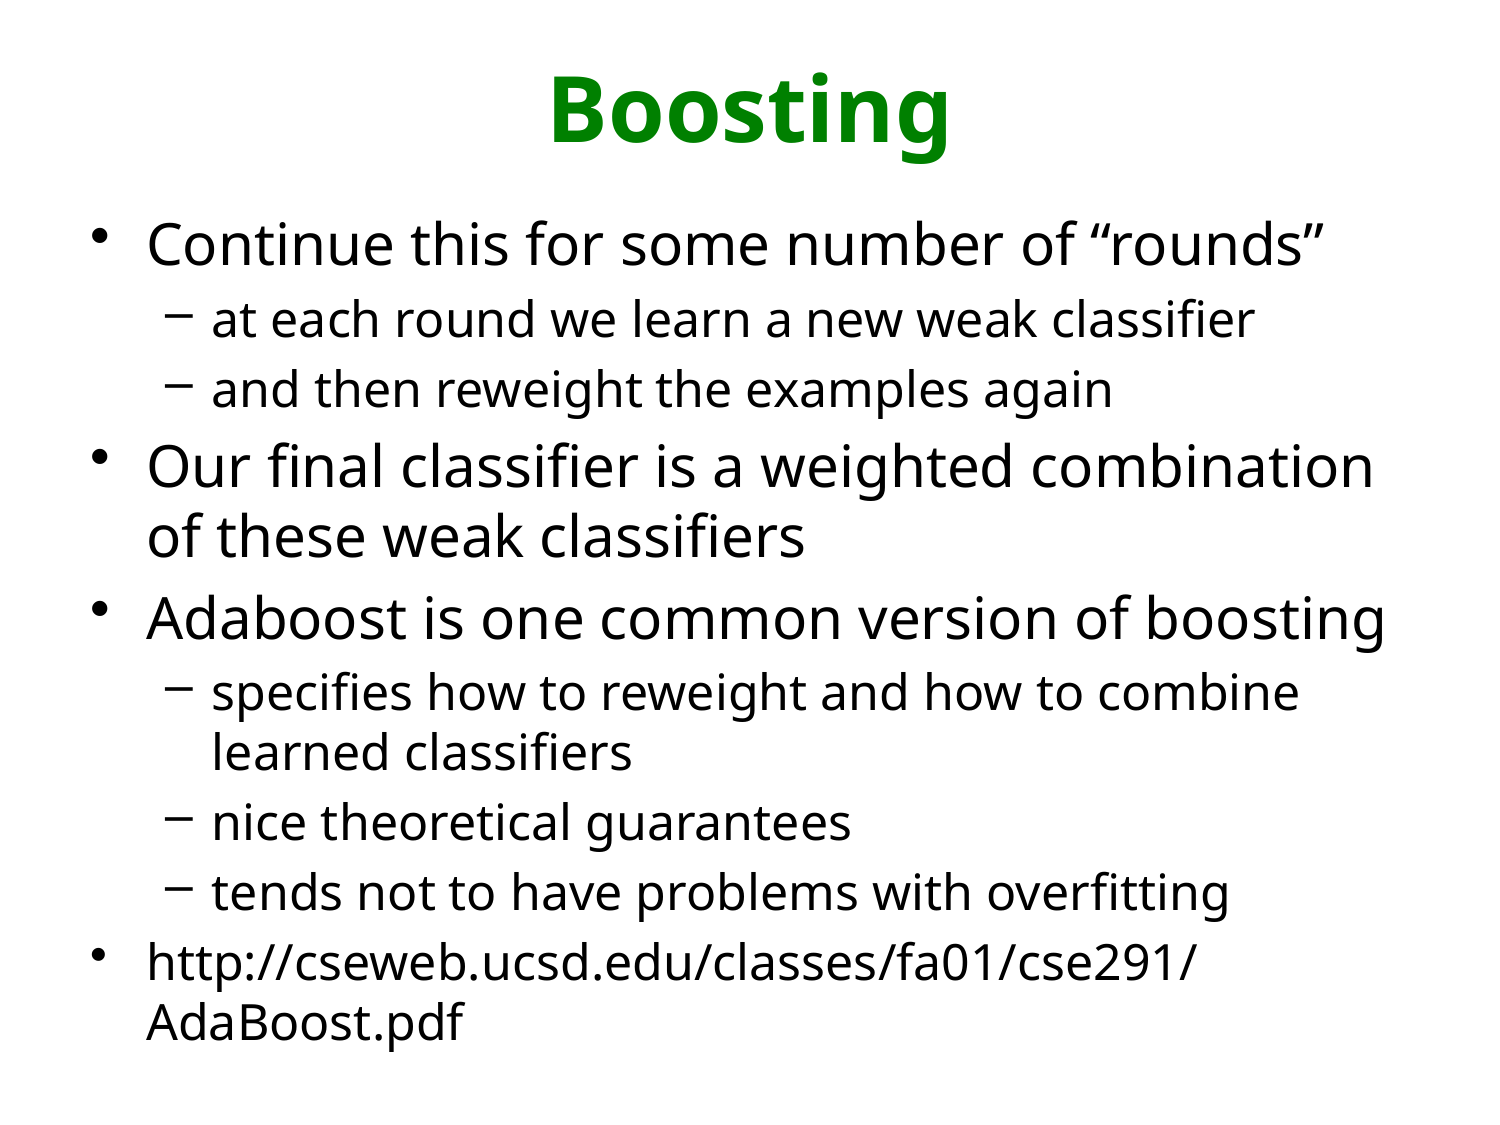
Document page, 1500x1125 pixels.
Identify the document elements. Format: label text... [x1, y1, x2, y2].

list Continue this for some number of “rounds” at each round we learn a new weak classifier and then reweight the examples again Our final classifier is a weighted combination of these weak classifiers Adaboost is one common version of boosting specifies how to reweight and how to combine learned classifiers nice theoretical guarantees tends not to have problems with overfitting http://cseweb.ucsd.edu/classes/fa01/cse291/AdaBoost.pdf [74, 199, 1426, 1006]
title Boosting [74, 12, 1426, 199]
